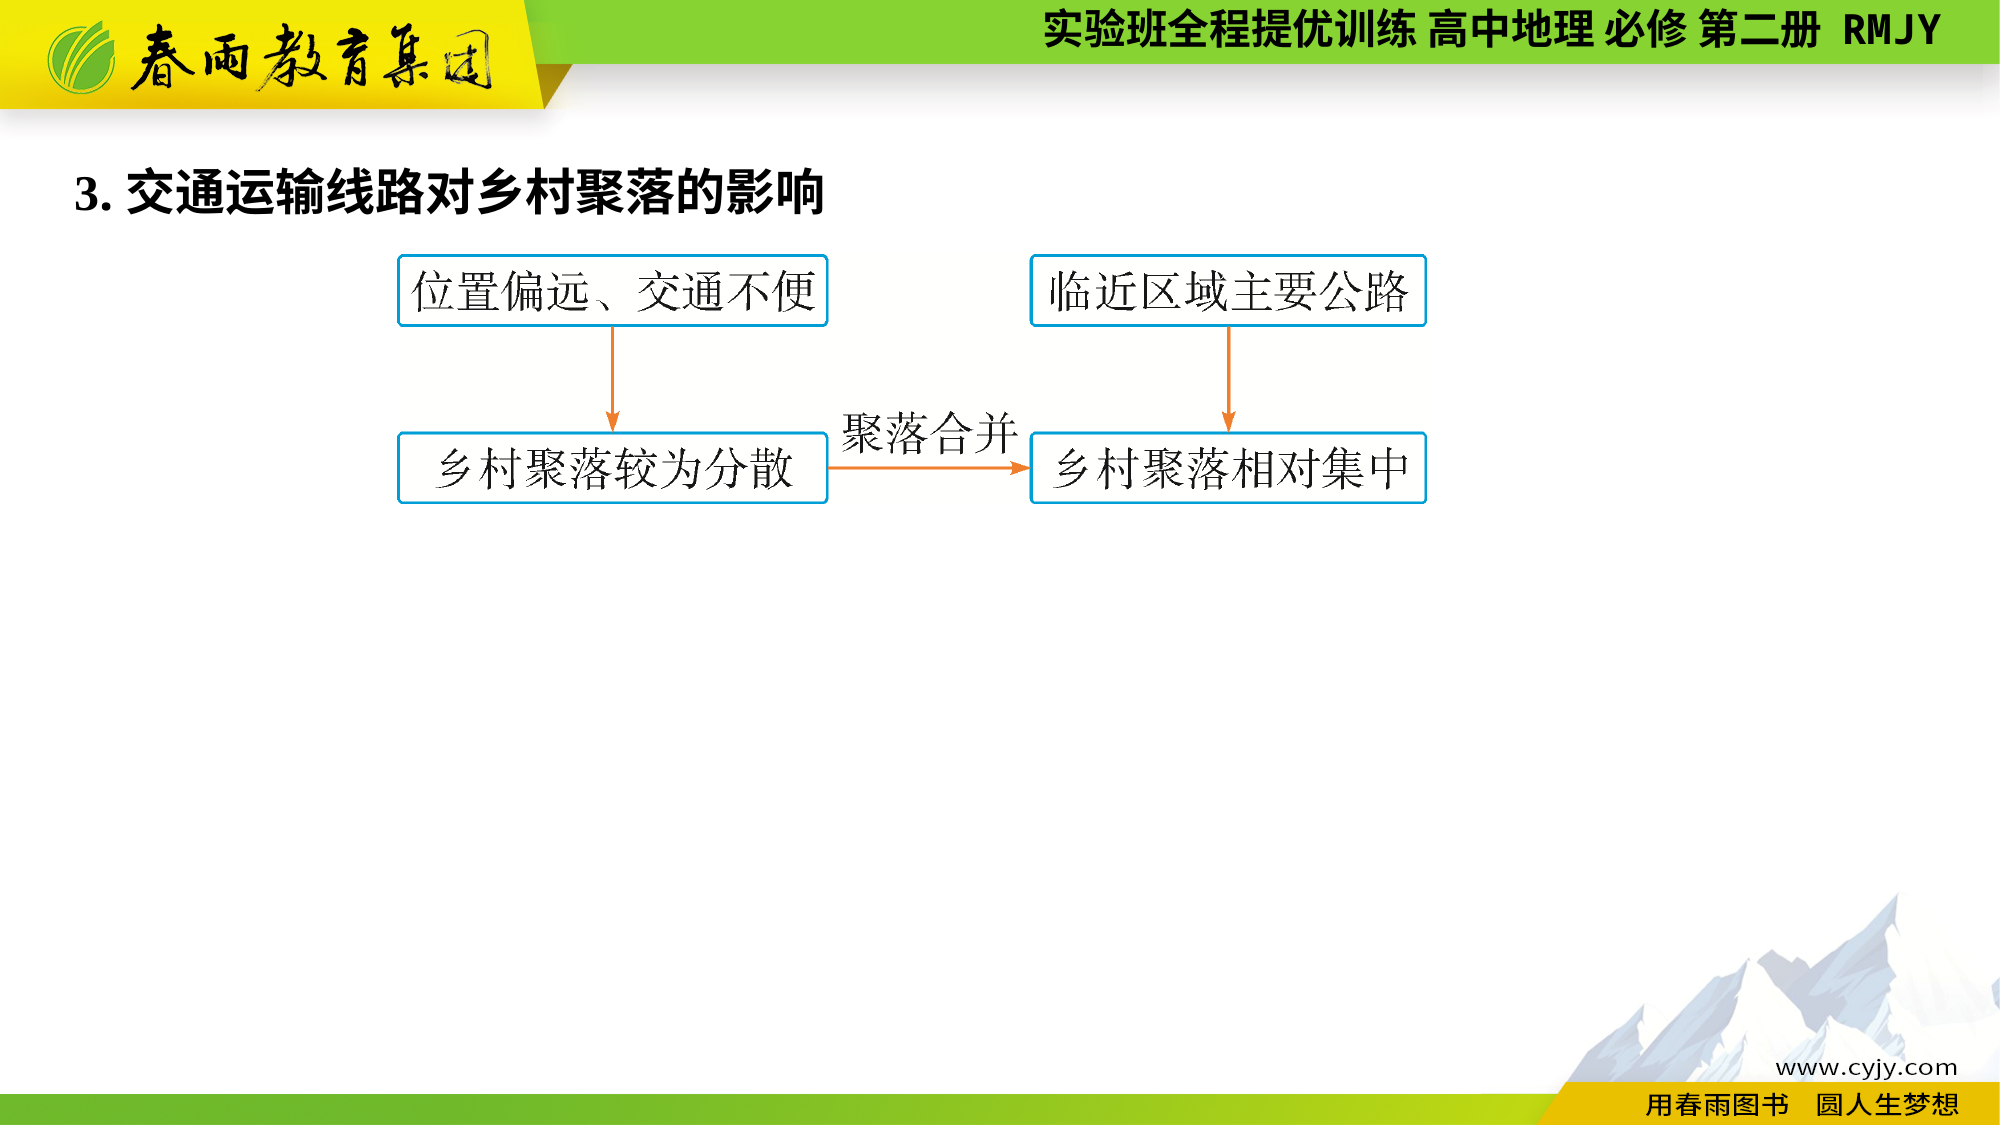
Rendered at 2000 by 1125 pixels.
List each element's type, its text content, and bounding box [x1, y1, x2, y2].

picture [0, 0, 2000, 1125]
list 3.交通运输线路对乡村聚落的影响 [59, 122, 1944, 217]
